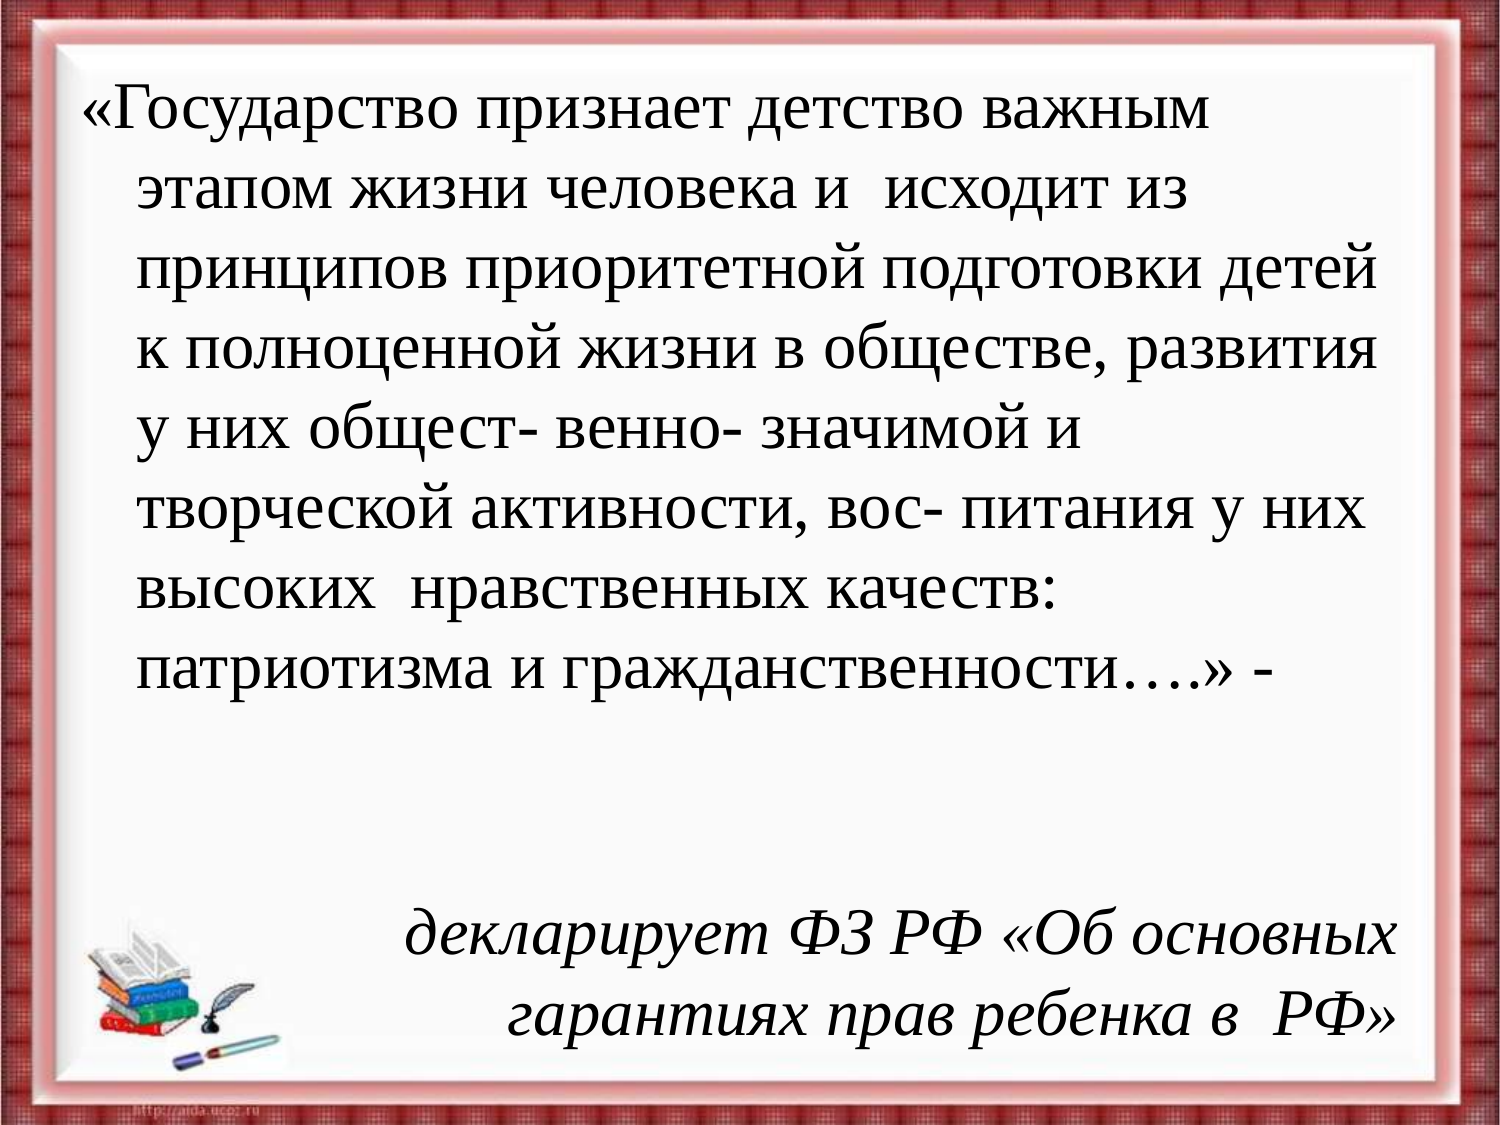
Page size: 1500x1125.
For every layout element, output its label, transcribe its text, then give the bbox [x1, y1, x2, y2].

list «Государство признает детство важным этапом жизни человека и исходит из принципов приоритетной подготовки детей к полноценной жизни в обществе, развития у них общест- венно- значимой и творческой активности, вос- питания у них высоких нравственных качеств: патриотизма и гражданственности….» - декларирует ФЗ РФ «Об основных гарантиях прав ребенка в РФ» [64, 54, 1416, 1065]
picture [0, 0, 1500, 1125]
